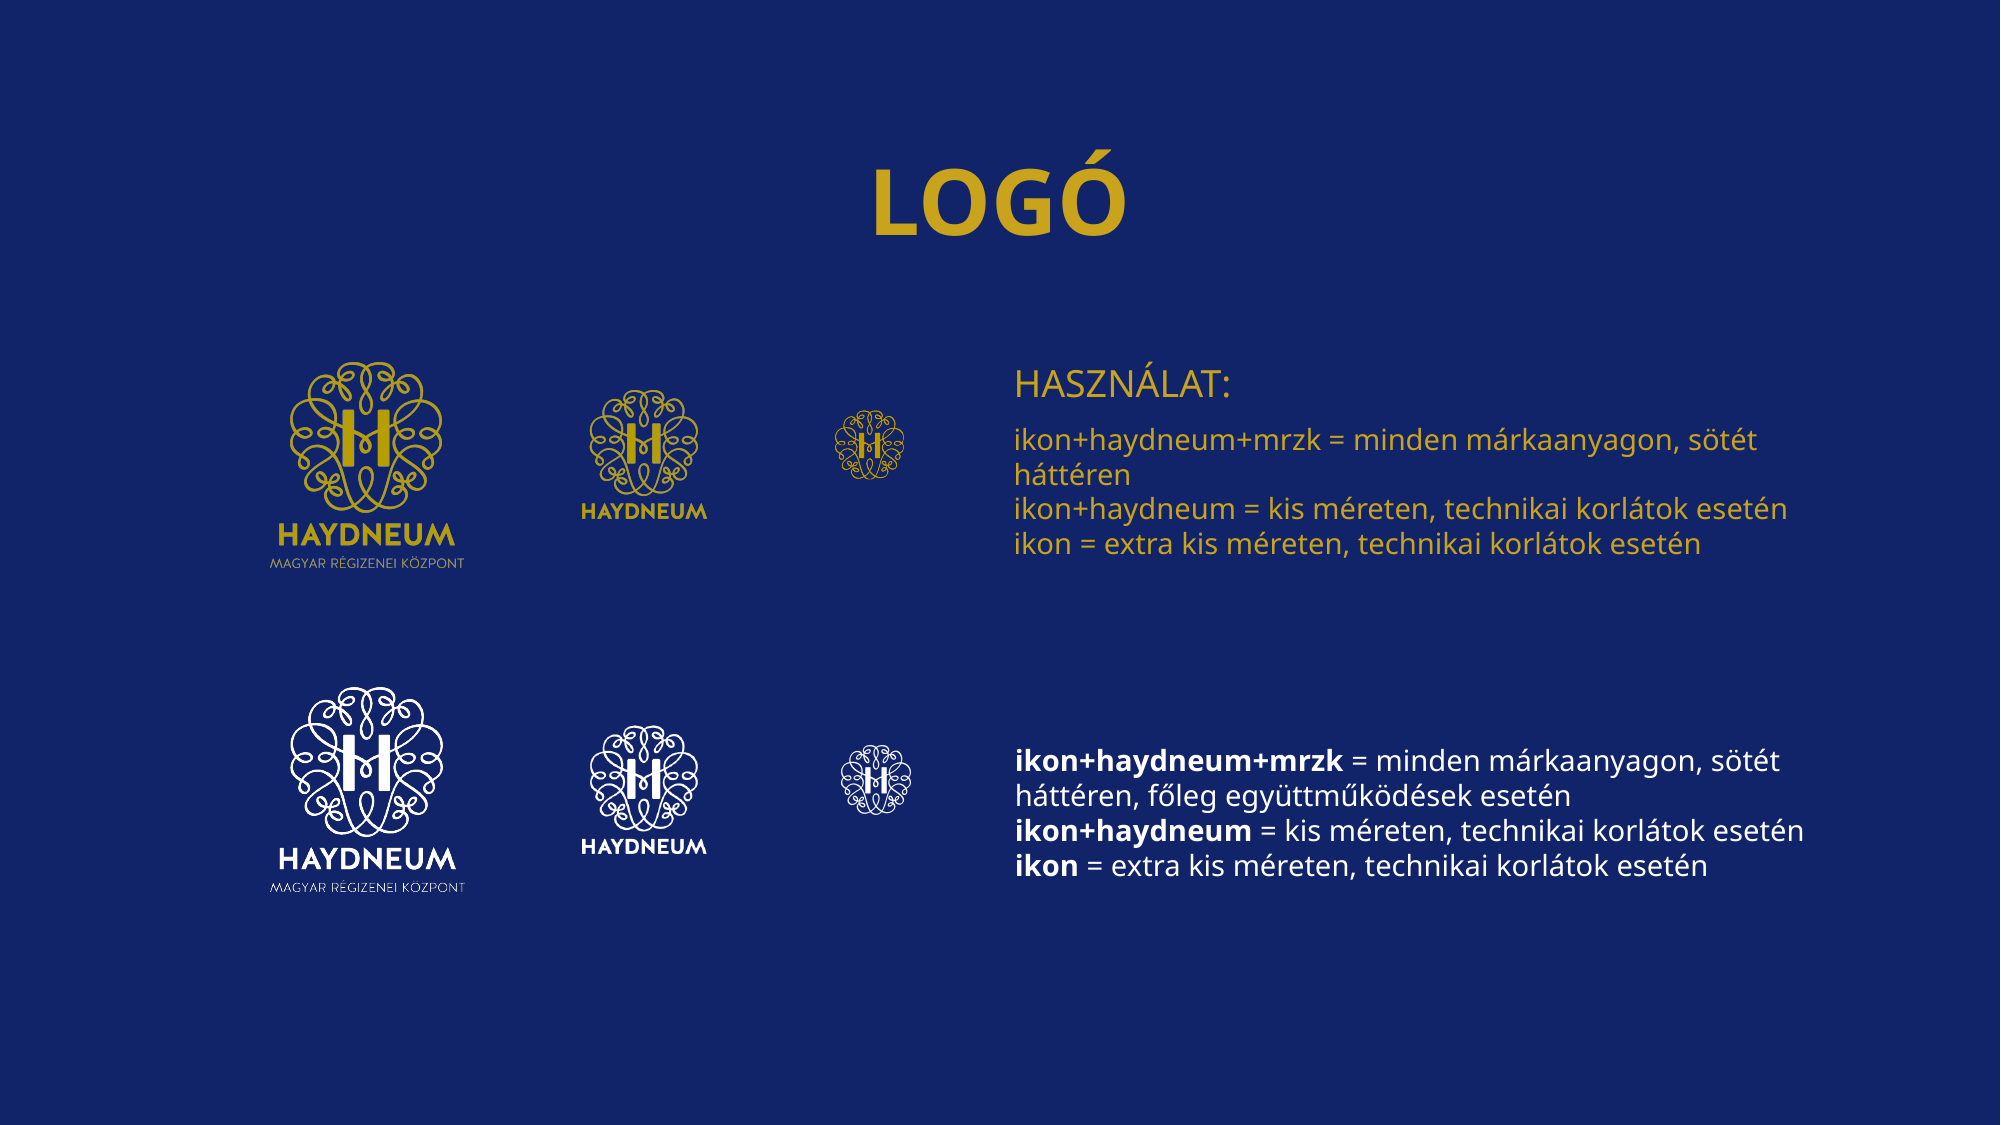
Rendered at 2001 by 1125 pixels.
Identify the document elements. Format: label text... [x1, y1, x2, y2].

picture [840, 744, 911, 815]
text_box LOGÓ [4, 136, 1996, 261]
picture [269, 362, 465, 568]
picture [834, 410, 905, 480]
text_box ikon+haydneum+mrzk = minden márkaanyagon, sötét háttéren ikon+haydneum = kis méreten, technikai korlátok esetén ikon = extra kis méreten, technikai korlátok esetén [998, 413, 1895, 568]
text_box HASZNÁLAT: [998, 352, 1290, 413]
picture [582, 724, 707, 855]
text_box ikon+haydneum+mrzk = minden márkaanyagon, sötét háttéren, főleg együttműködések esetén ikon+haydneum = kis méreten, technikai korlátok esetén ikon = extra kis méreten, technikai korlátok esetén [999, 735, 1897, 890]
picture [269, 686, 465, 893]
picture [582, 389, 708, 520]
